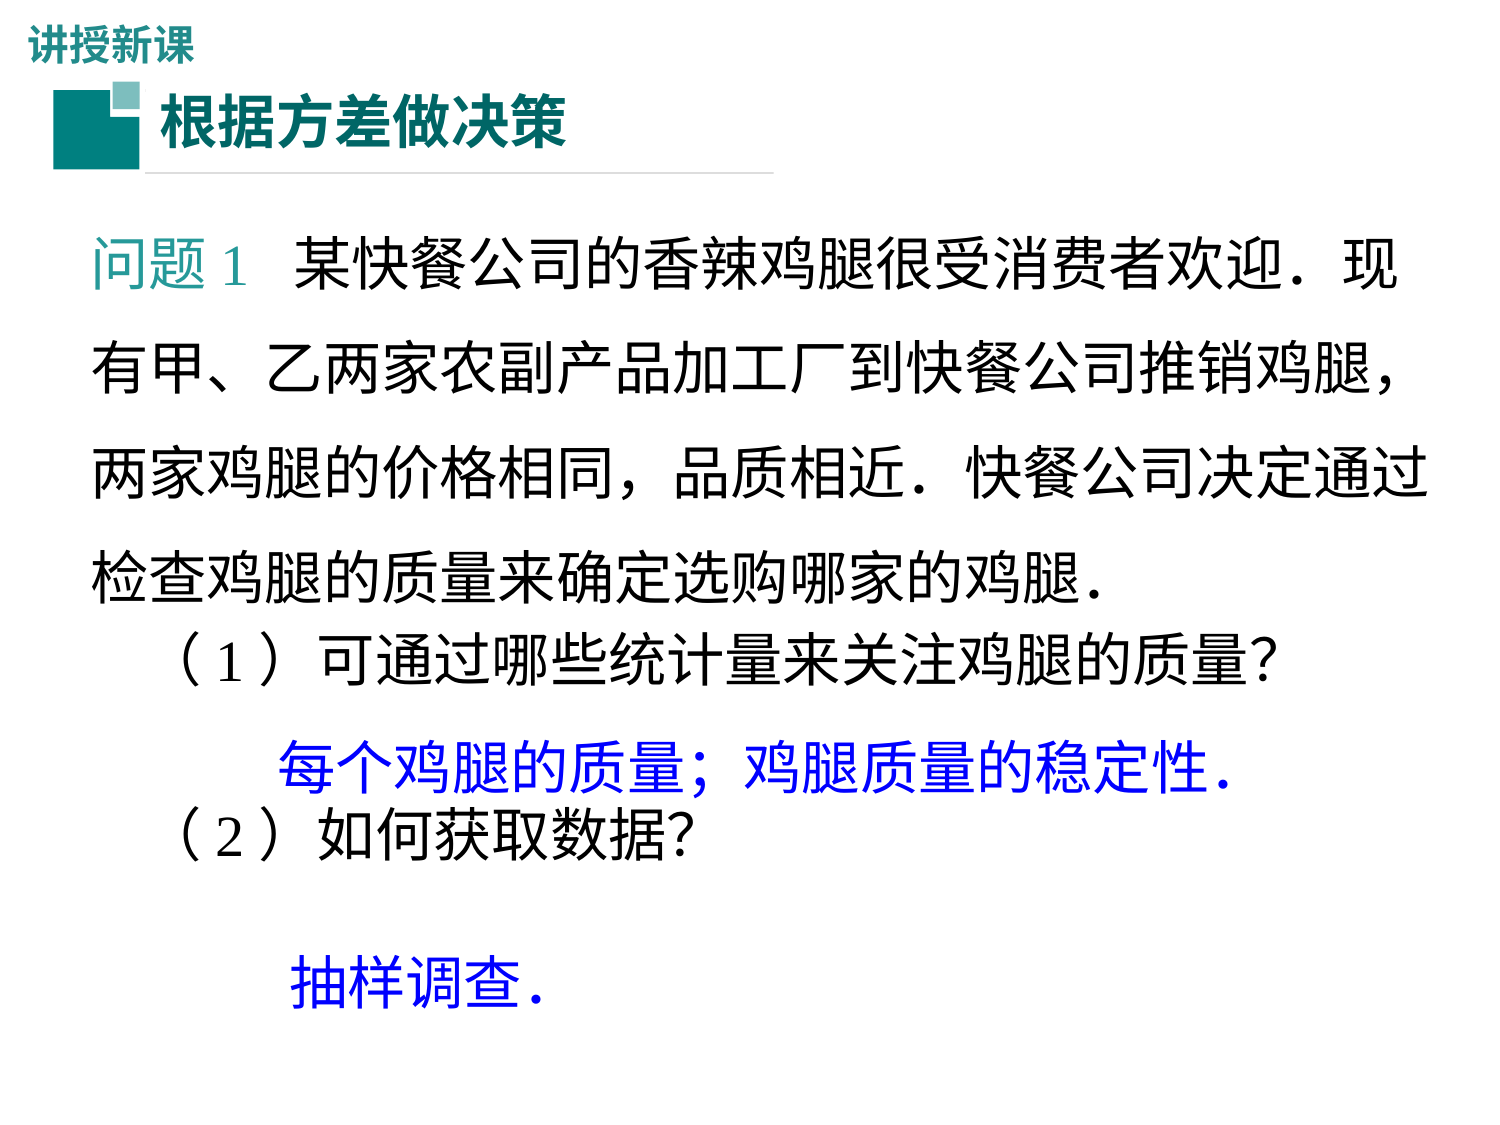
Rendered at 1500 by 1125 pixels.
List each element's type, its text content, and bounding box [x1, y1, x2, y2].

text_box 问题1 某快餐公司的香辣鸡腿很受消费者欢迎．现有甲、乙两家农副产品加工厂到快餐公司推销鸡腿，两家鸡腿的价格相同，品质相近．快餐公司决定通过检查鸡腿的质量来确定选购哪家的鸡腿． （1）可通过哪些统计量来关注鸡腿的质量？ （2）如何获取数据？ [75, 184, 1452, 876]
text_box 抽样调查． [274, 903, 625, 1024]
text_box 讲授新课 [13, 11, 210, 77]
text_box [53, 77, 774, 176]
